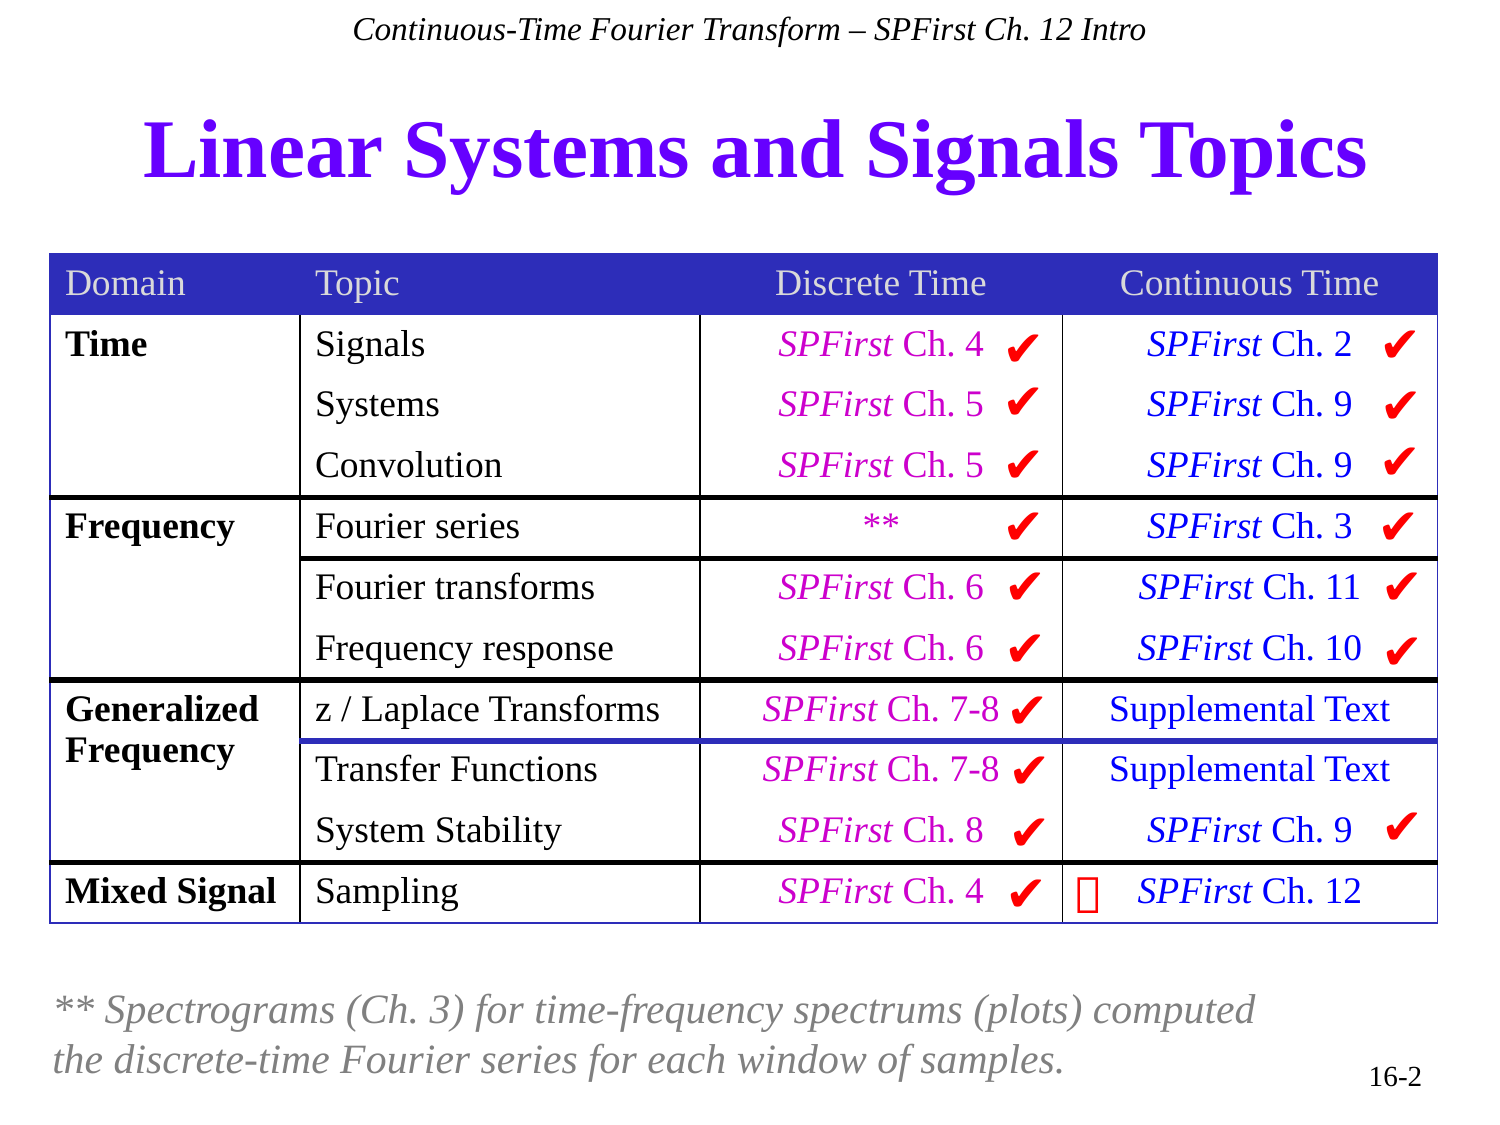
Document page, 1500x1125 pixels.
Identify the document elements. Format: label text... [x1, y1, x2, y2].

table_cell Fourier transforms [301, 561, 699, 619]
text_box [987, 304, 1442, 930]
table_cell Frequency response [301, 619, 699, 677]
table_cell Frequency [51, 500, 299, 677]
table_header Discrete Time [700, 255, 1062, 315]
table_cell SPFirst Ch. 5 [701, 437, 982, 495]
table_header Continuous Time [1062, 255, 1437, 303]
table_cell Generalized Frequency [51, 683, 299, 860]
table_cell SPFirst Ch. 7-8 [701, 683, 982, 738]
table_cell Convolution [301, 437, 699, 495]
text_box ** Spectrograms (Ch. 3) for time-frequency spectrums (plots) computed the discrete-time Fourier series for each window of samples. [37, 974, 1325, 1090]
table_cell Systems [301, 376, 699, 437]
table_cell SPFirst Ch. 7-8 [701, 744, 982, 802]
table_cell SPFirst Ch. 6 [701, 619, 982, 677]
table_cell Sampling [301, 865, 699, 922]
table_cell Fourier series [301, 500, 699, 556]
title Linear Systems and Signals Topics [75, 55, 1438, 238]
table_cell SPFirst Ch. 4 [701, 315, 982, 376]
table_cell Transfer Functions [301, 744, 699, 802]
text_box Continuous-Time Fourier Transform – SPFirst Ch. 12 Intro [0, 0, 1500, 55]
table_header Topic [300, 255, 700, 315]
table_cell SPFirst Ch. 4 [701, 865, 982, 922]
table_cell System Stability [301, 802, 699, 860]
table_cell SPFirst Ch. 6 [701, 561, 982, 619]
table_cell ** [701, 500, 982, 556]
table_cell z / Laplace Transforms [301, 683, 699, 738]
slide_number 16-2 [1124, 1049, 1438, 1125]
table_cell SPFirst Ch. 5 [701, 376, 982, 437]
table_header Domain [51, 255, 300, 315]
table_cell Signals [301, 315, 699, 376]
table_cell Time [51, 315, 299, 495]
table_cell SPFirst Ch. 8 [701, 802, 982, 860]
table_cell Mixed Signal [51, 865, 299, 922]
